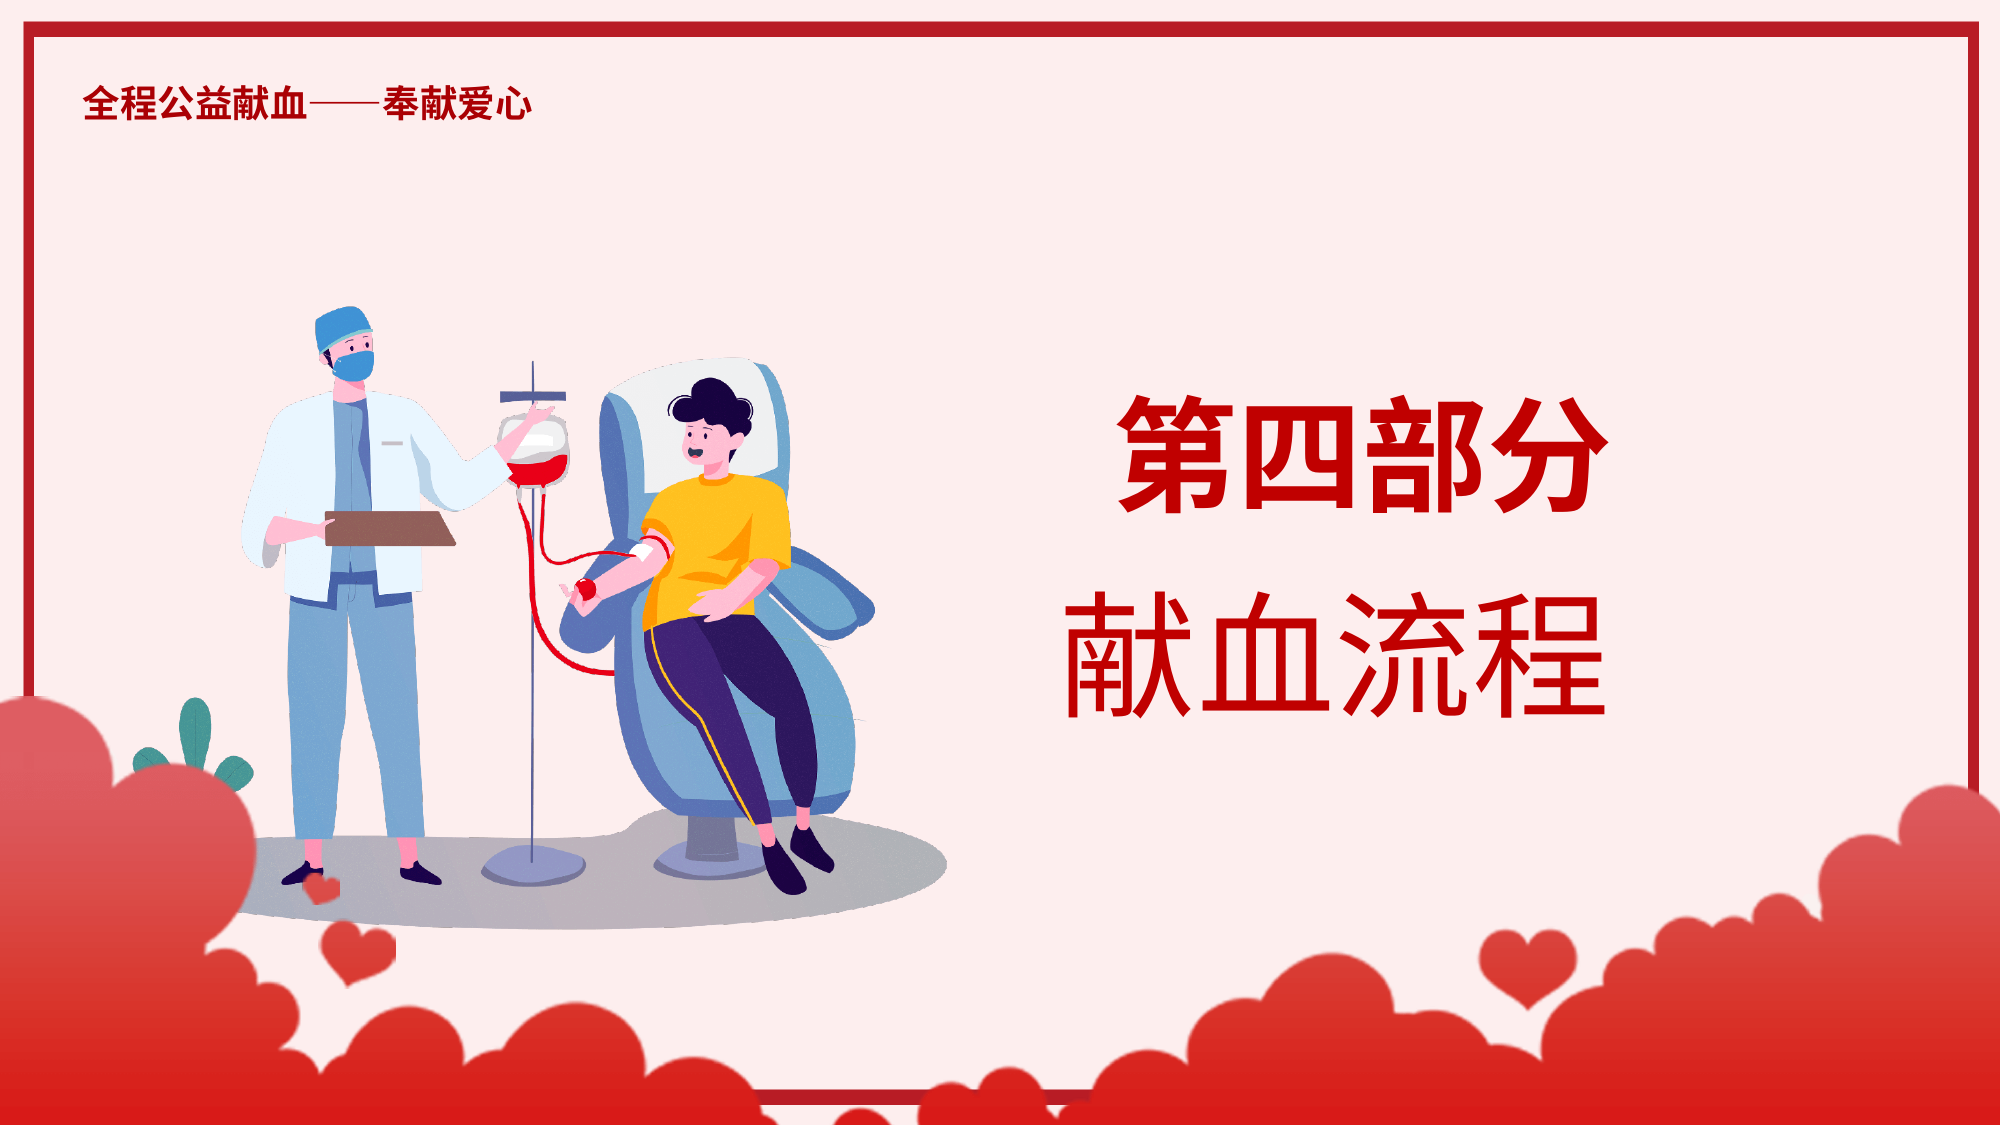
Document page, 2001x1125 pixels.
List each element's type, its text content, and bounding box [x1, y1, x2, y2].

text_box 全程公益献血——奉献爱心 [67, 72, 548, 133]
picture [0, 0, 2000, 1125]
text_box 第四部分 [1000, 377, 1732, 528]
text_box 献血流程 [1000, 562, 1723, 696]
